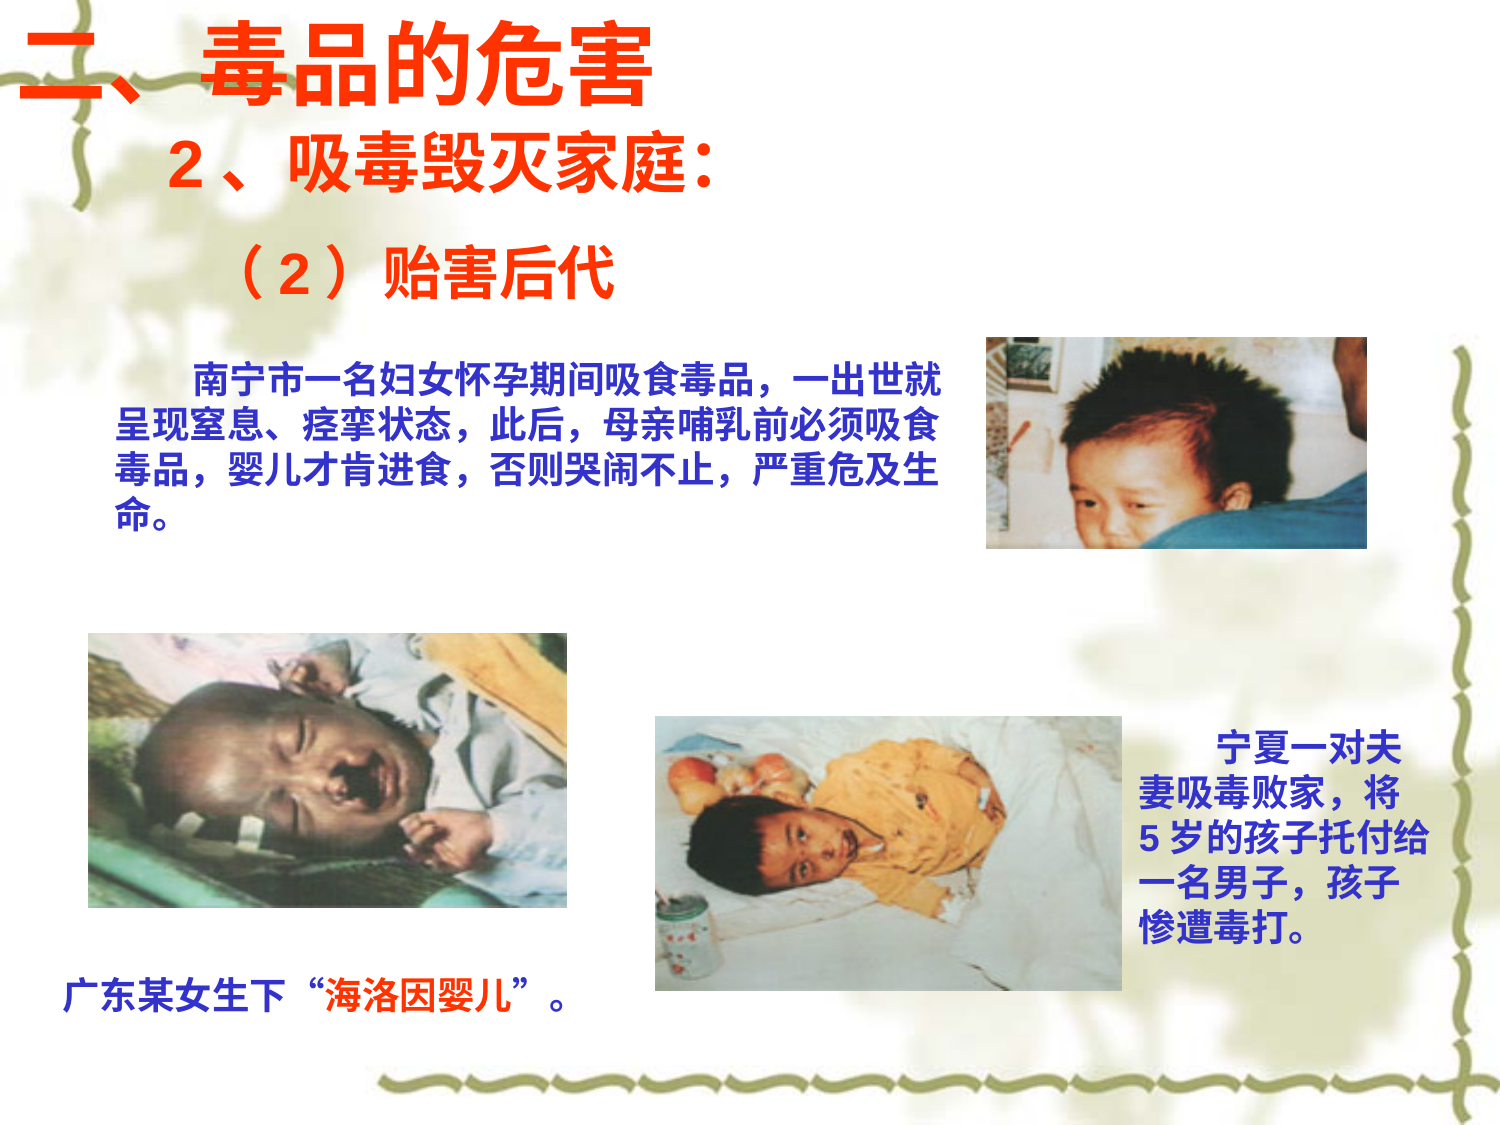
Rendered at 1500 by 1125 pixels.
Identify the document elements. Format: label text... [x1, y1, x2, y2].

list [986, 337, 1367, 549]
text_box 2、吸毒毁灭家庭： [152, 113, 769, 209]
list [655, 716, 1122, 991]
text_box 广东某女生下“海洛因婴儿”。 [47, 964, 611, 1024]
text_box 宁夏一对夫 妻吸毒败家，将 5岁的孩子托付给 一名男子，孩子 惨遭毒打。 [1123, 716, 1446, 957]
picture [0, 0, 1500, 1125]
text_box 南宁市一名妇女怀孕期间吸食毒品，一出世就呈现窒息、痉挛状态，此后，母亲哺乳前必须吸食毒品，婴儿才肯进食，否则哭闹不止，严重危及生命。 [100, 349, 963, 544]
text_box （2）贻害后代 [191, 220, 713, 315]
text_box 二、毒品的危害 [0, 0, 673, 125]
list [88, 633, 567, 908]
